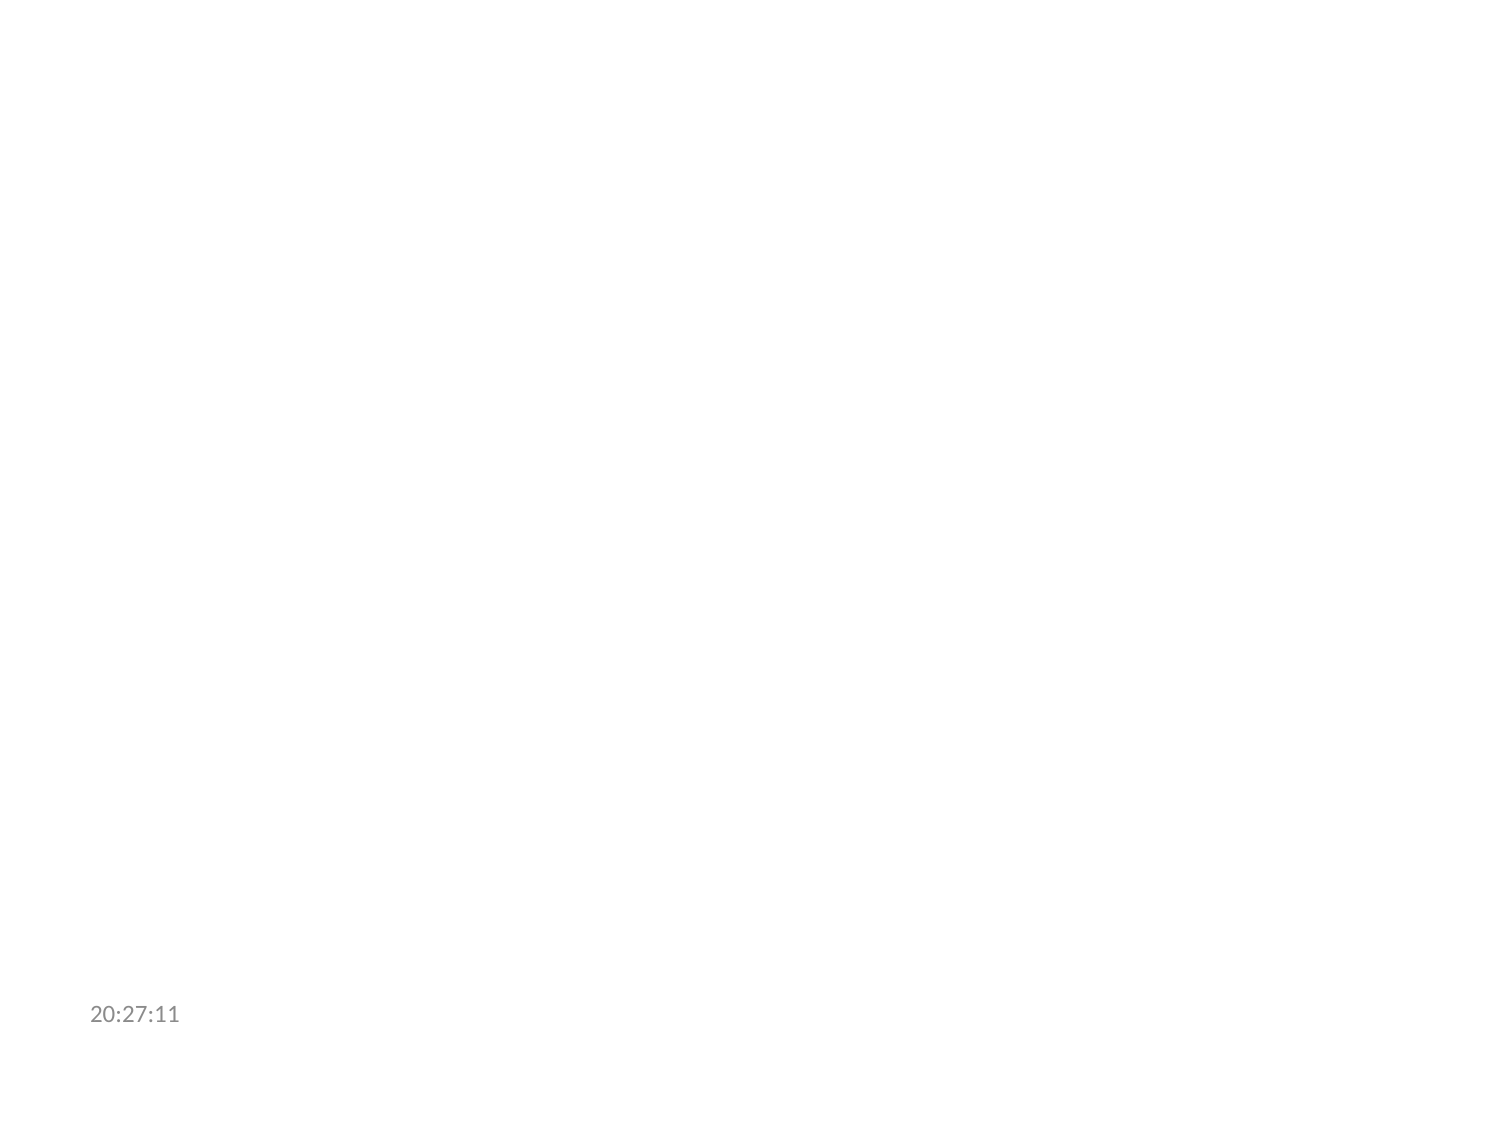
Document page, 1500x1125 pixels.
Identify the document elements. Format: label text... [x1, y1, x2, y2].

text_box 15:35:09 [75, 982, 425, 1043]
